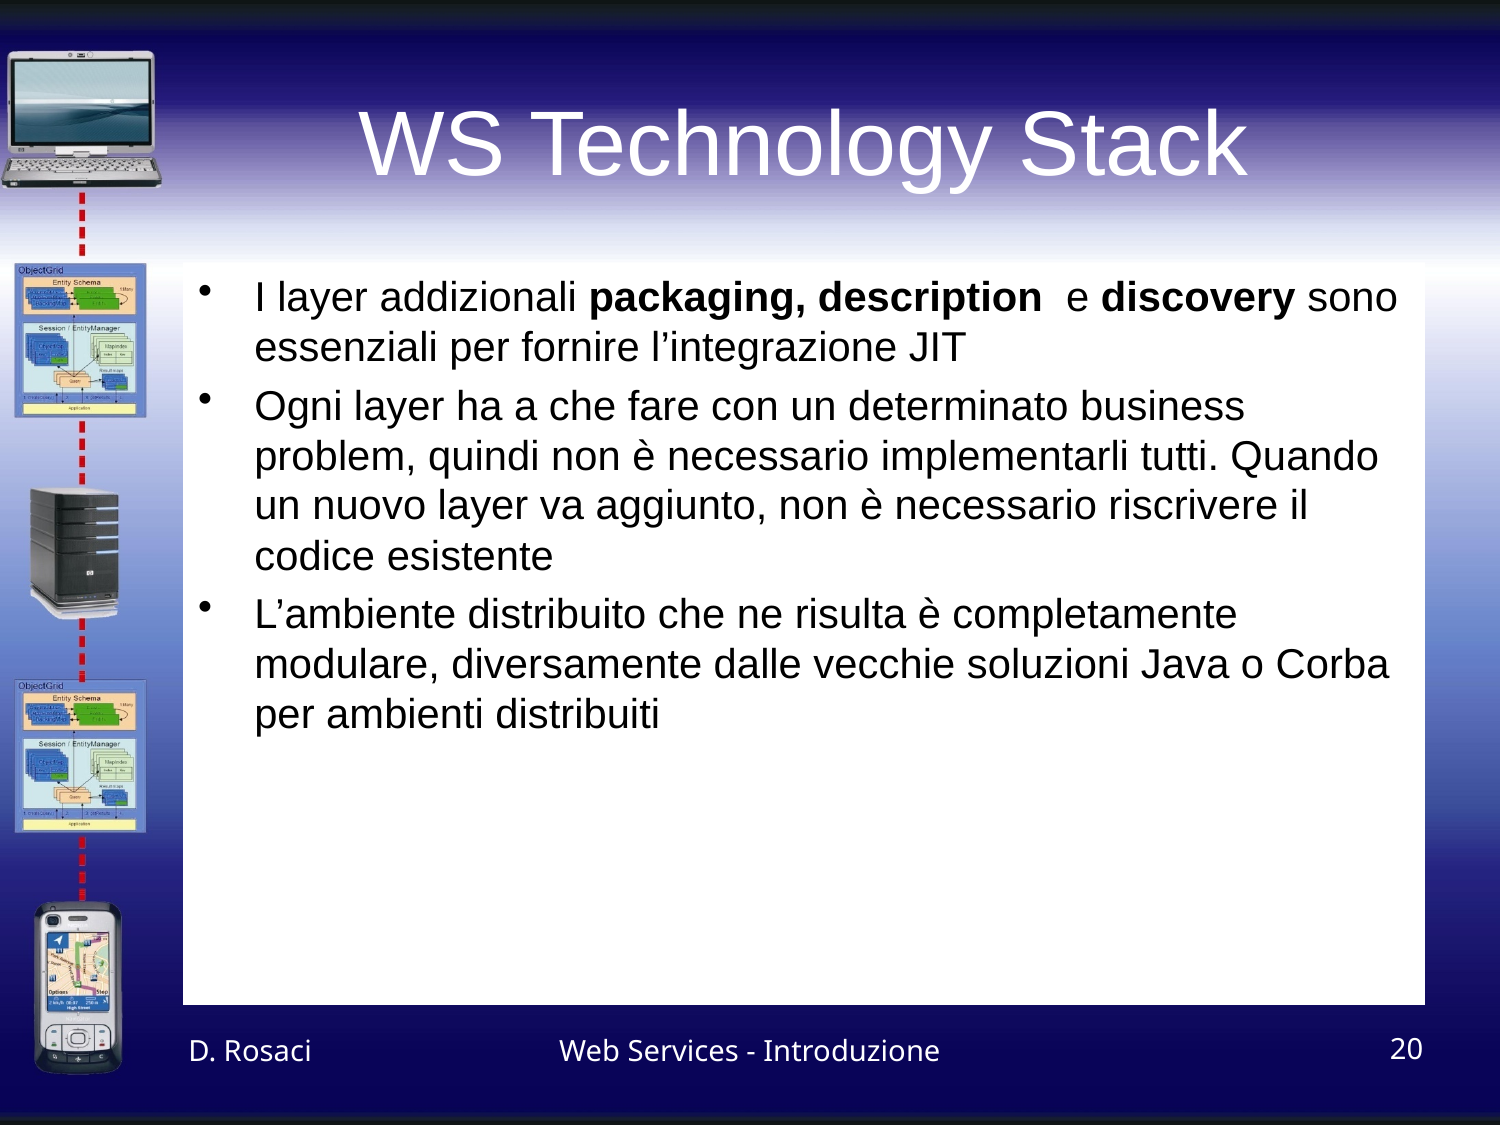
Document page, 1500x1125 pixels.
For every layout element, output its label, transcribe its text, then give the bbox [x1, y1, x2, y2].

footer Web Services - Introduzione [512, 1024, 988, 1103]
list I layer addizionali packaging, description e discovery sono essenziali per fornire l’integrazione JIT Ogni layer ha a che fare con un determinato business problem, quindi non è necessario implementarli tutti. Quando un nuovo layer va aggiunto, non è necessario riscrivere il codice esistente L’ambiente distribuito che ne risulta è completamente modulare, diversamente dalle vecchie soluzioni Java o Corba per ambienti distribuiti [182, 262, 1426, 1006]
title WS Technology Stack [182, 44, 1426, 233]
picture [0, 0, 1500, 1125]
slide_number D. Rosaci [74, 1024, 426, 1103]
